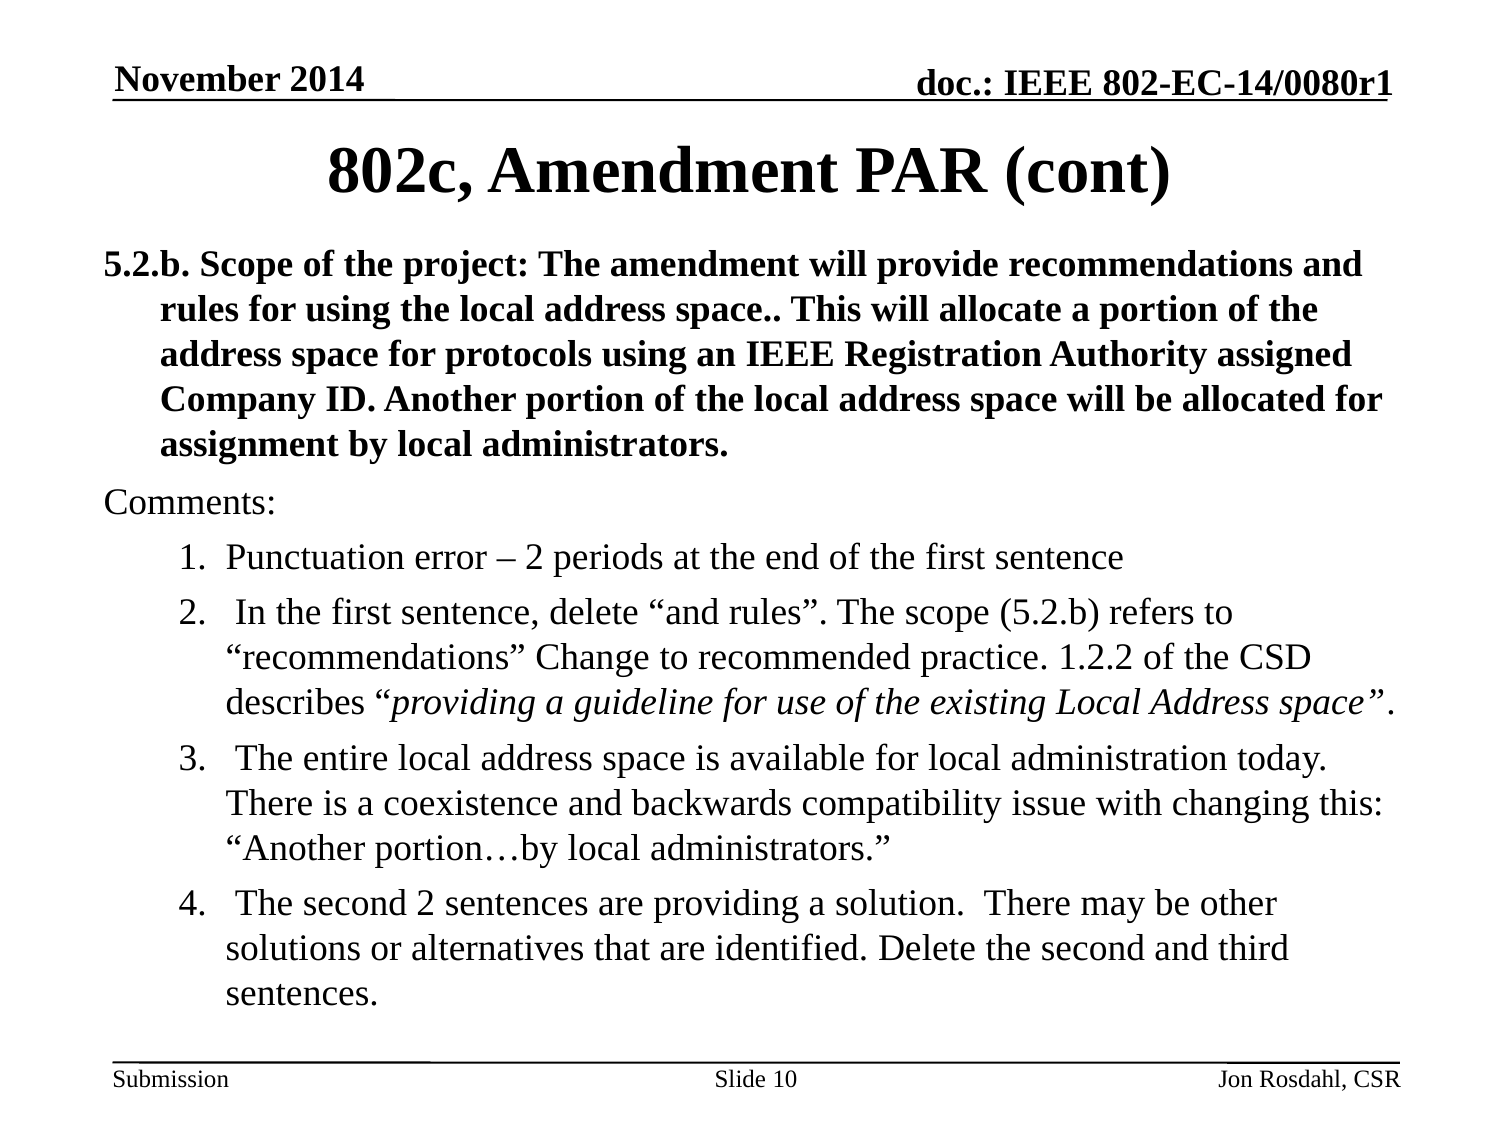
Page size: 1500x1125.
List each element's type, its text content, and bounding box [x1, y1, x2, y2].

slide_number Slide 10 [712, 1061, 800, 1123]
footer Jon Rosdahl, CSR [878, 1061, 1402, 1093]
title 802c, Amendment PAR (cont) [112, 112, 1388, 221]
list 5.2.b. Scope of the project: The amendment will provide recommendations and rules for using the local address space.. This will allocate a portion of the address space for protocols using an IEEE Registration Authority assigned Company ID. Another portion of the local address space will be allocated for assignment by local administrators. Comments: Punctuation error – 2 periods at the end of the first sentence In the first sentence, delete “and rules”. The scope (5.2.b) refers to “recommendations” Change to recommended practice. 1.2.2 of the CSD describes “providing a guideline for use of the existing Local Address space”. The entire local address space is available for local administration today. There is a coexistence and backwards compatibility issue with changing this: “Another portion…by local administrators.” The second 2 sentences are providing a solution. There may be other solutions or alternatives that are identified. Delete the second and third sentences. [88, 231, 1412, 1048]
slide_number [114, 54, 423, 100]
